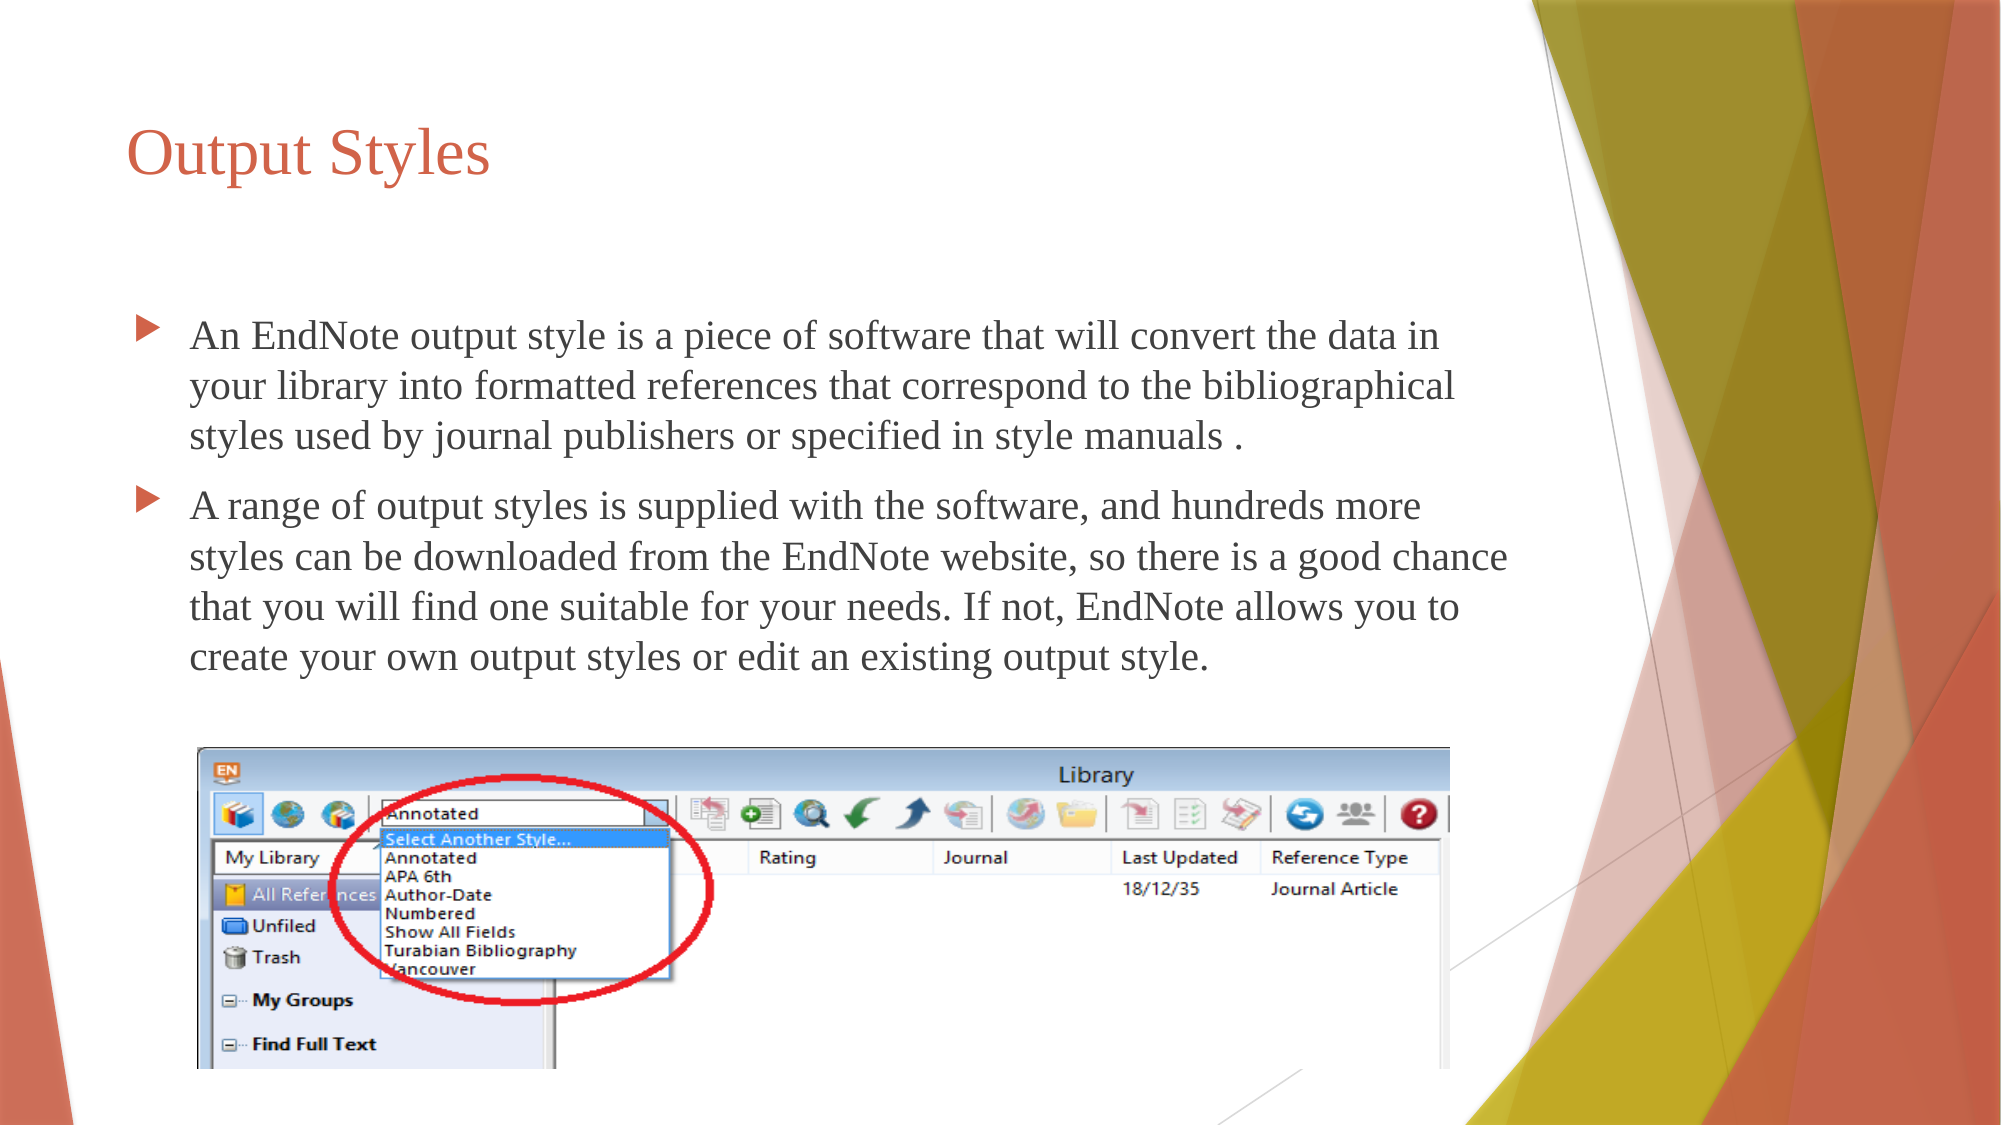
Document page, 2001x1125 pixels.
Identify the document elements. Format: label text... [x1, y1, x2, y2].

picture [196, 747, 1450, 1070]
title Output Styles [111, 99, 1522, 317]
list An EndNote output style is a piece of software that will convert the data in your library into formatted references that correspond to the bibliographical styles used by journal publishers or specified in style manuals . A range of output styles is supplied with the software, and hundreds more styles can be downloaded from the EndNote website, so there is a good chance that you will find one suitable for your needs. If not, EndNote allows you to create your own output styles or edit an existing output style. [118, 234, 1529, 940]
